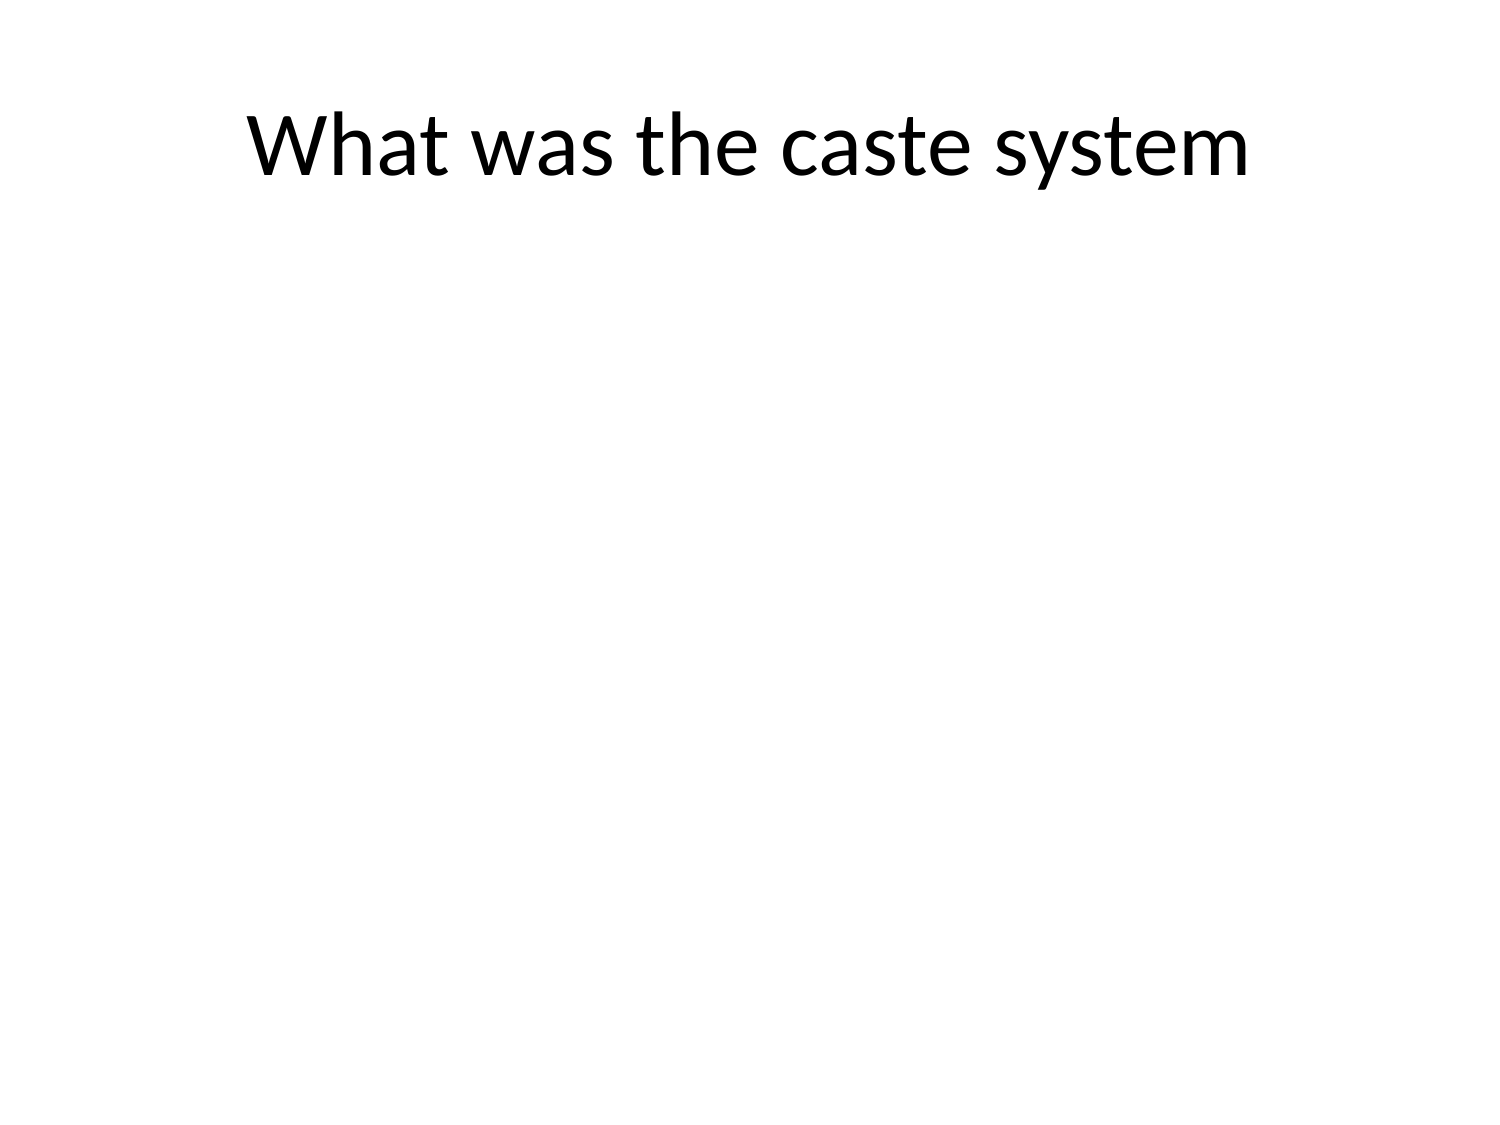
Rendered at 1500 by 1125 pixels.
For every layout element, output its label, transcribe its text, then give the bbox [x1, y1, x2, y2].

title What was the caste system [75, 45, 1425, 233]
